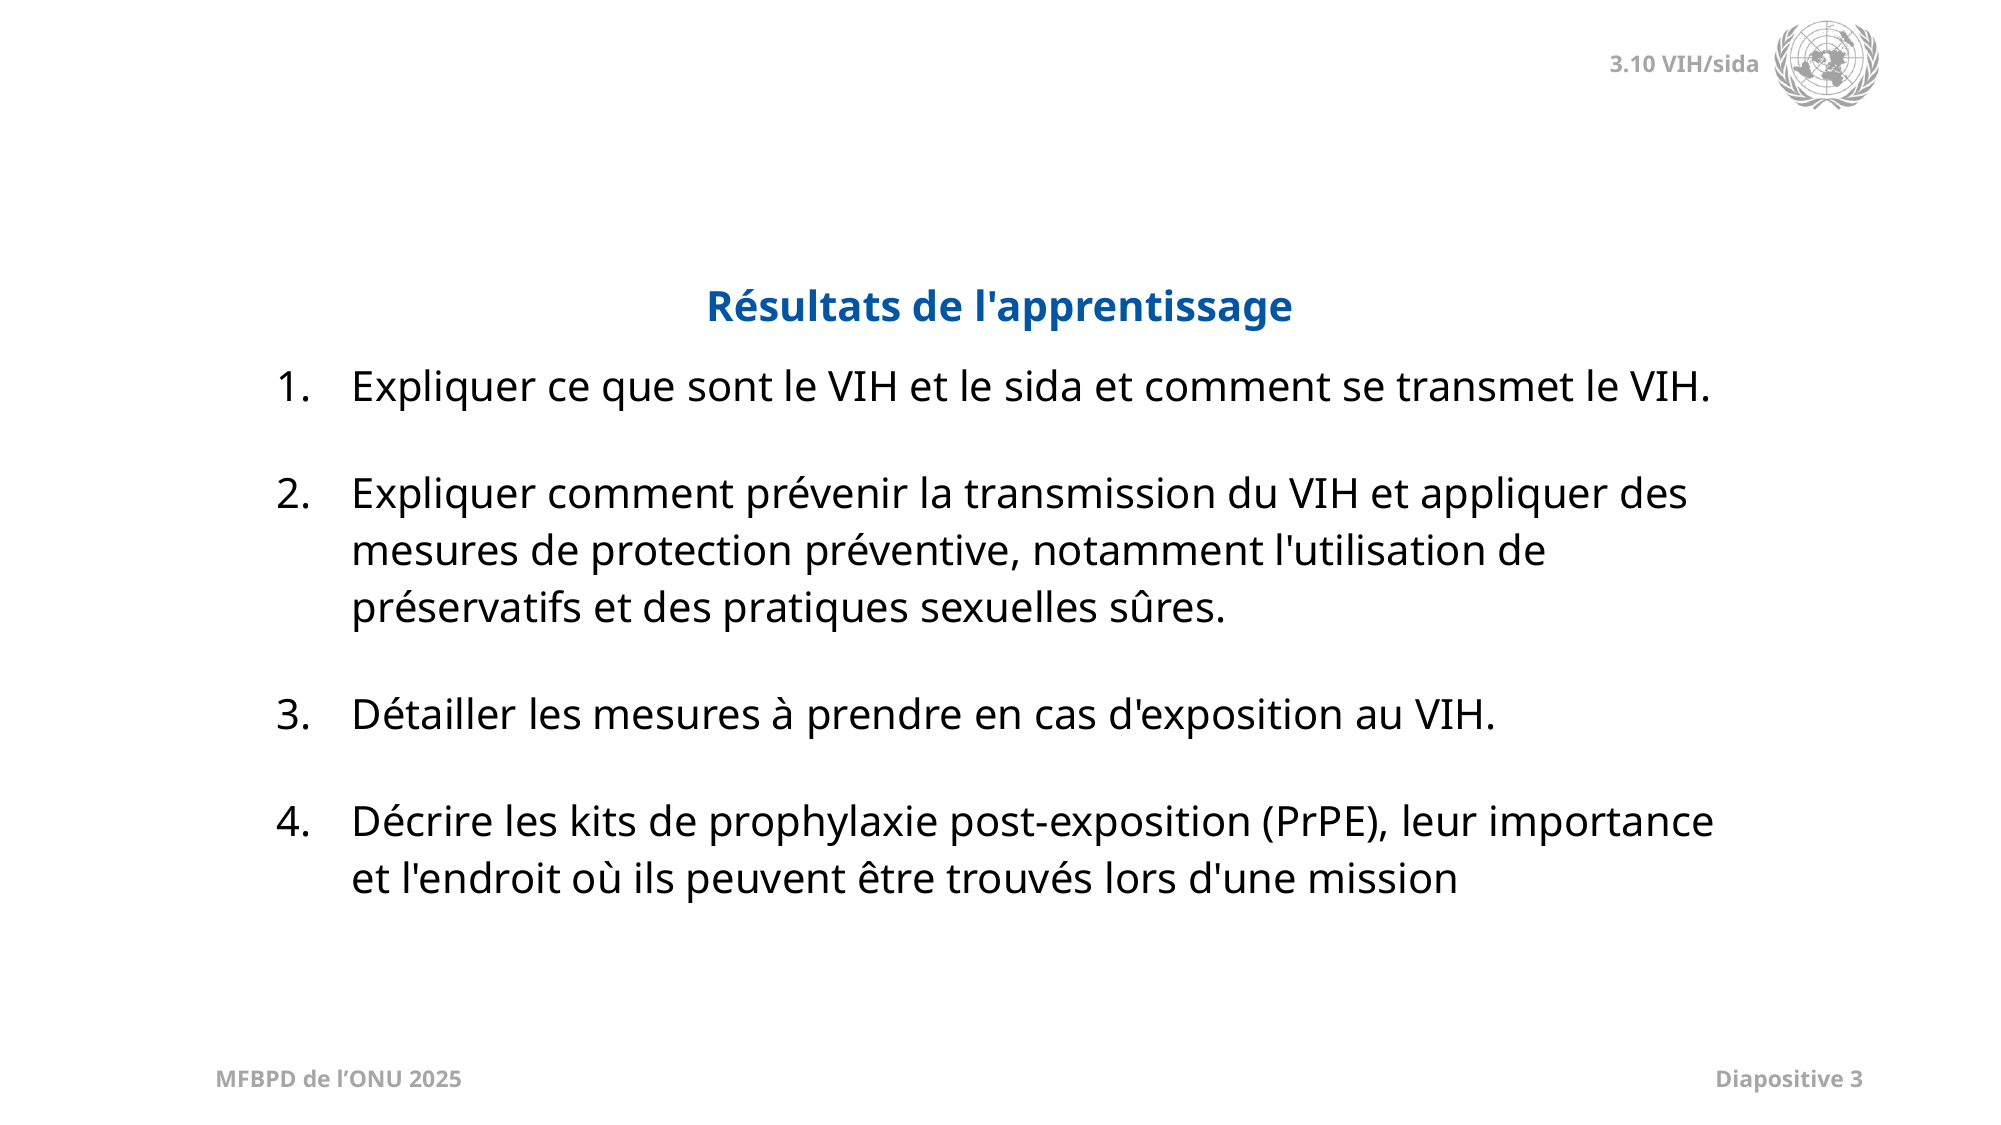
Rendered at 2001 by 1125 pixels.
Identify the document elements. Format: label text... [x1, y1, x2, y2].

table_header Résultats de l'apprentissage [262, 261, 1738, 349]
table_cell Expliquer ce que sont le VIH et le sida et comment se transmet le VIH. Expliquer comment prévenir la transmission du VIH et appliquer des mesures de protection préventive, notamment l'utilisation de préservatifs et des pratiques sexuelles sûres. Détailler les mesures à prendre en cas d'exposition au VIH. Décrire les kits de prophylaxie post-exposition (PrPE), leur importance et l'endroit où ils peuvent être trouvés lors d'une mission [262, 349, 1738, 913]
